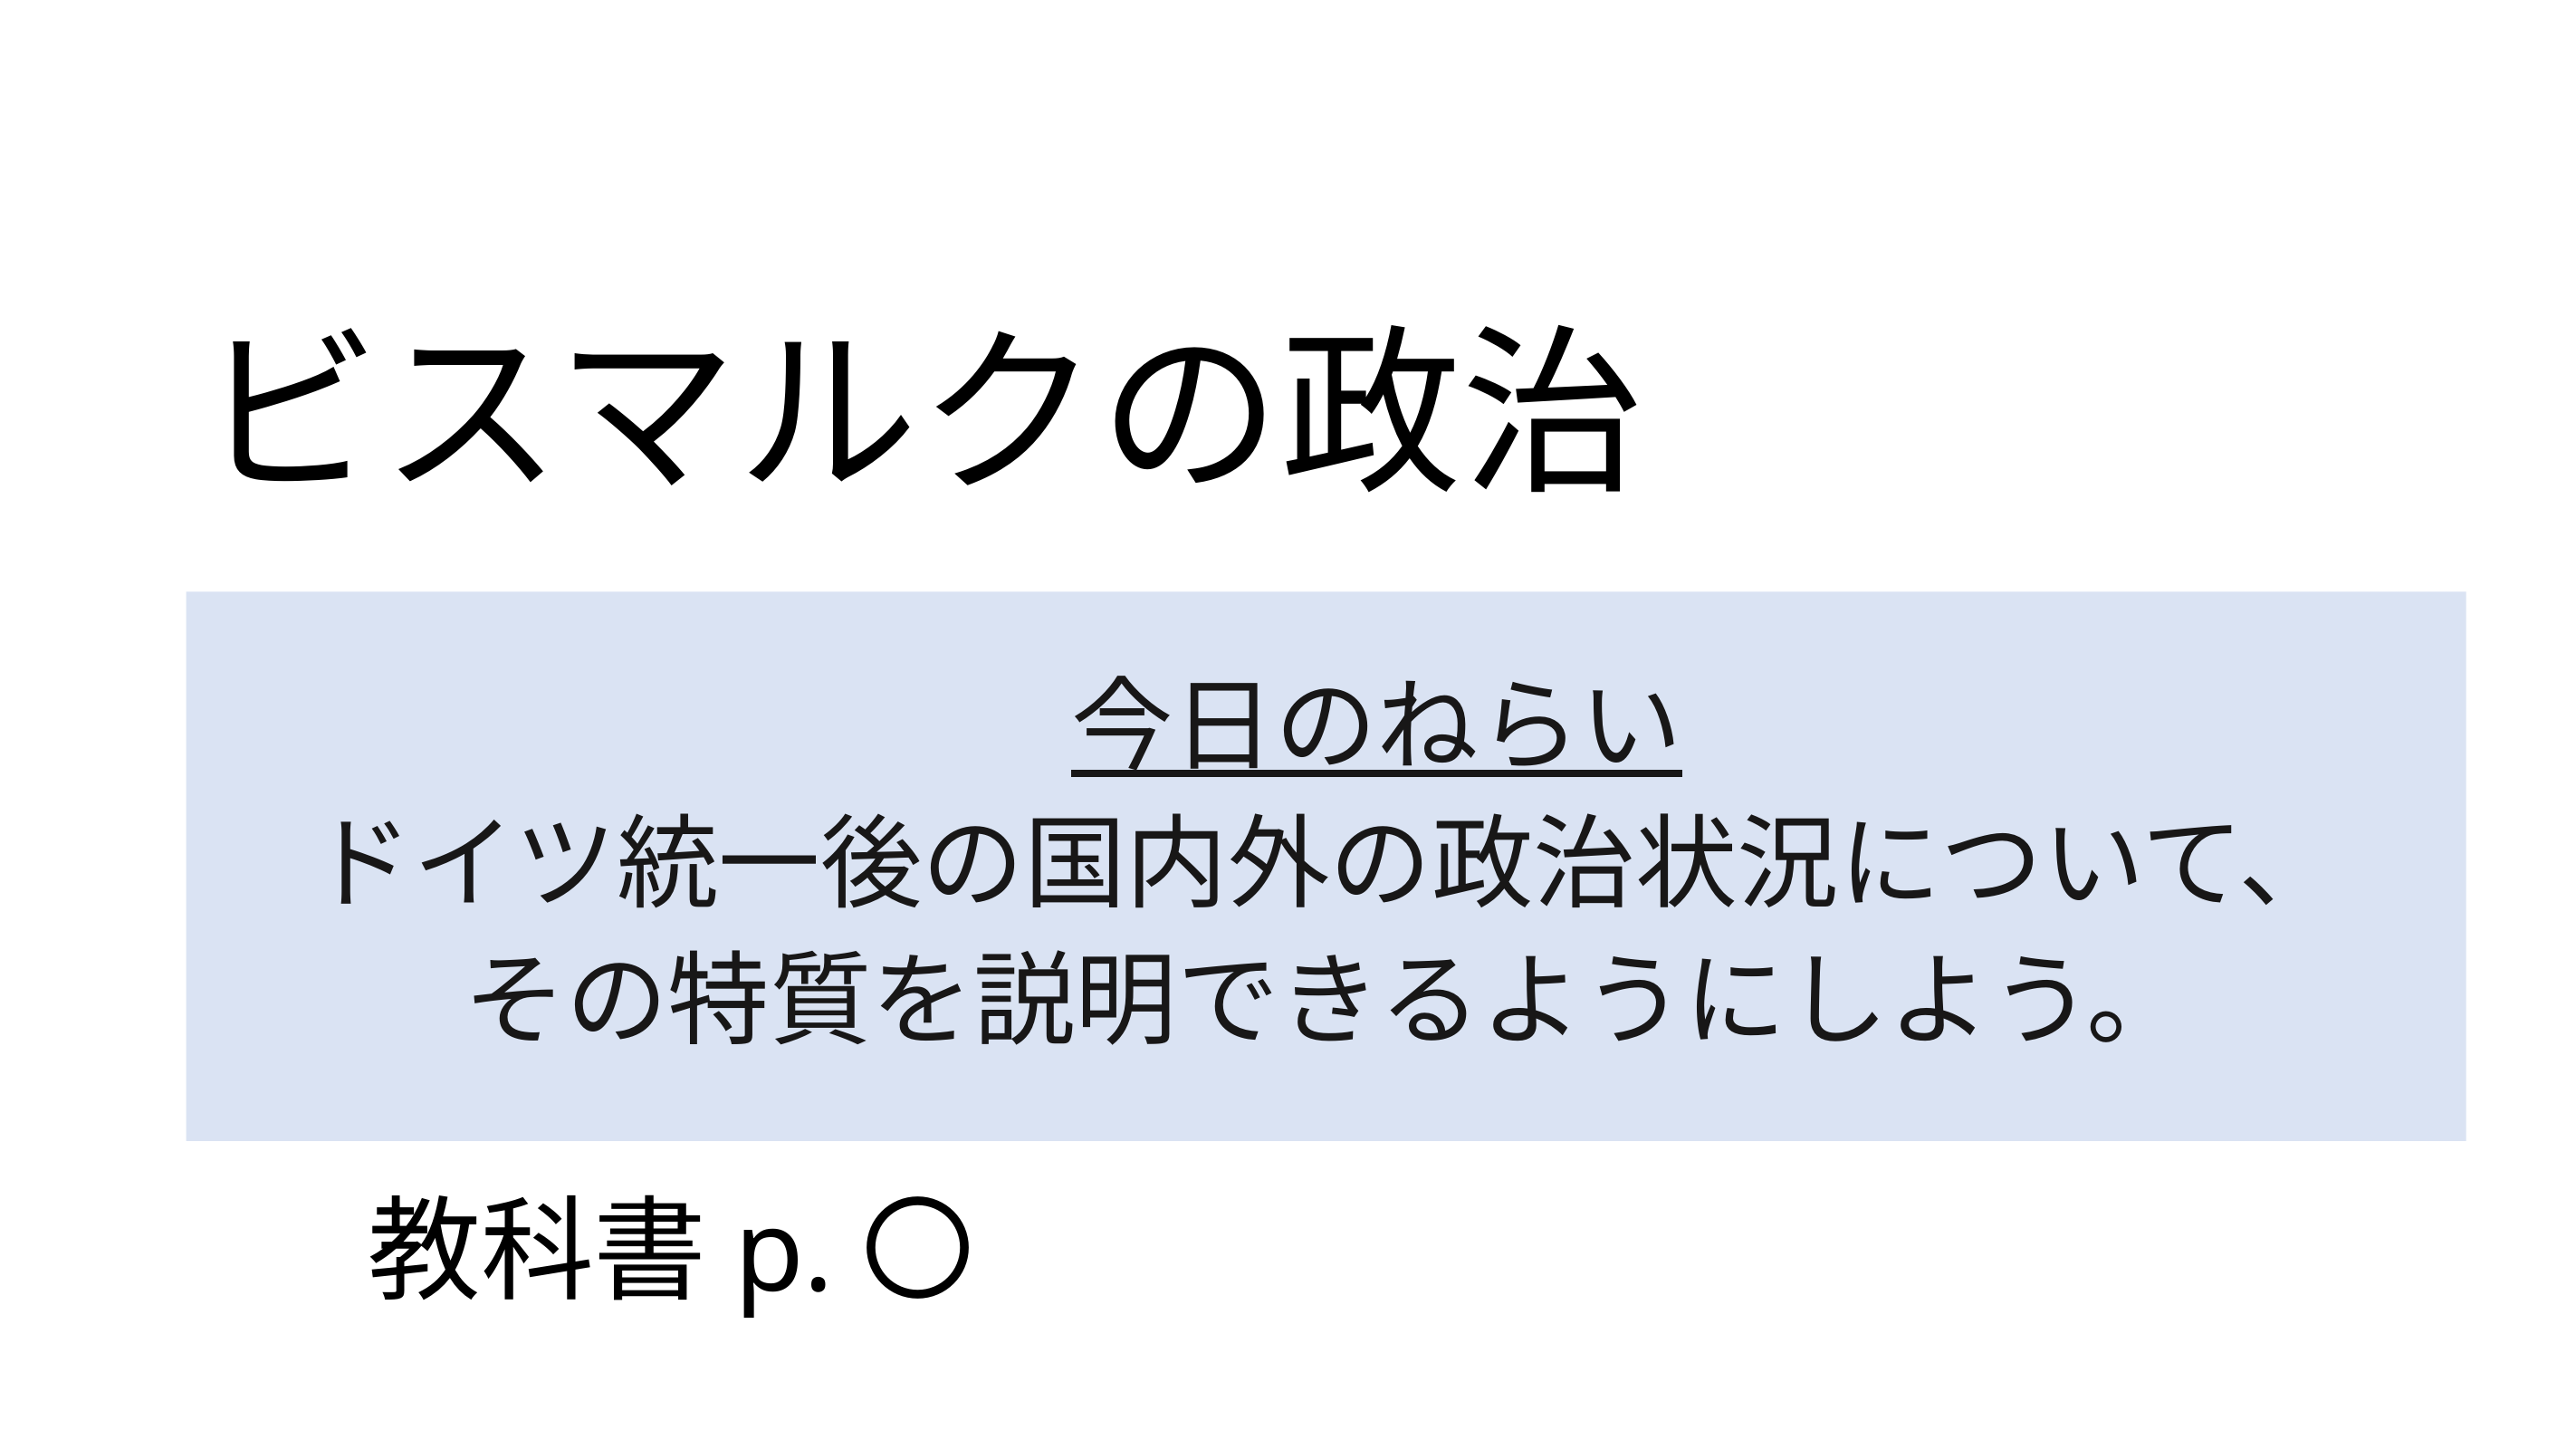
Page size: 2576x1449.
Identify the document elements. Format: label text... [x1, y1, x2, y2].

subtitle 今日のねらい ドイツ統一後の国内外の政治状況について、 その特質を説明できるようにしよう。 [186, 591, 2466, 1141]
text_box 教科書p.〇 [354, 1170, 2380, 1320]
title ビスマルクの政治 [186, 95, 2530, 524]
